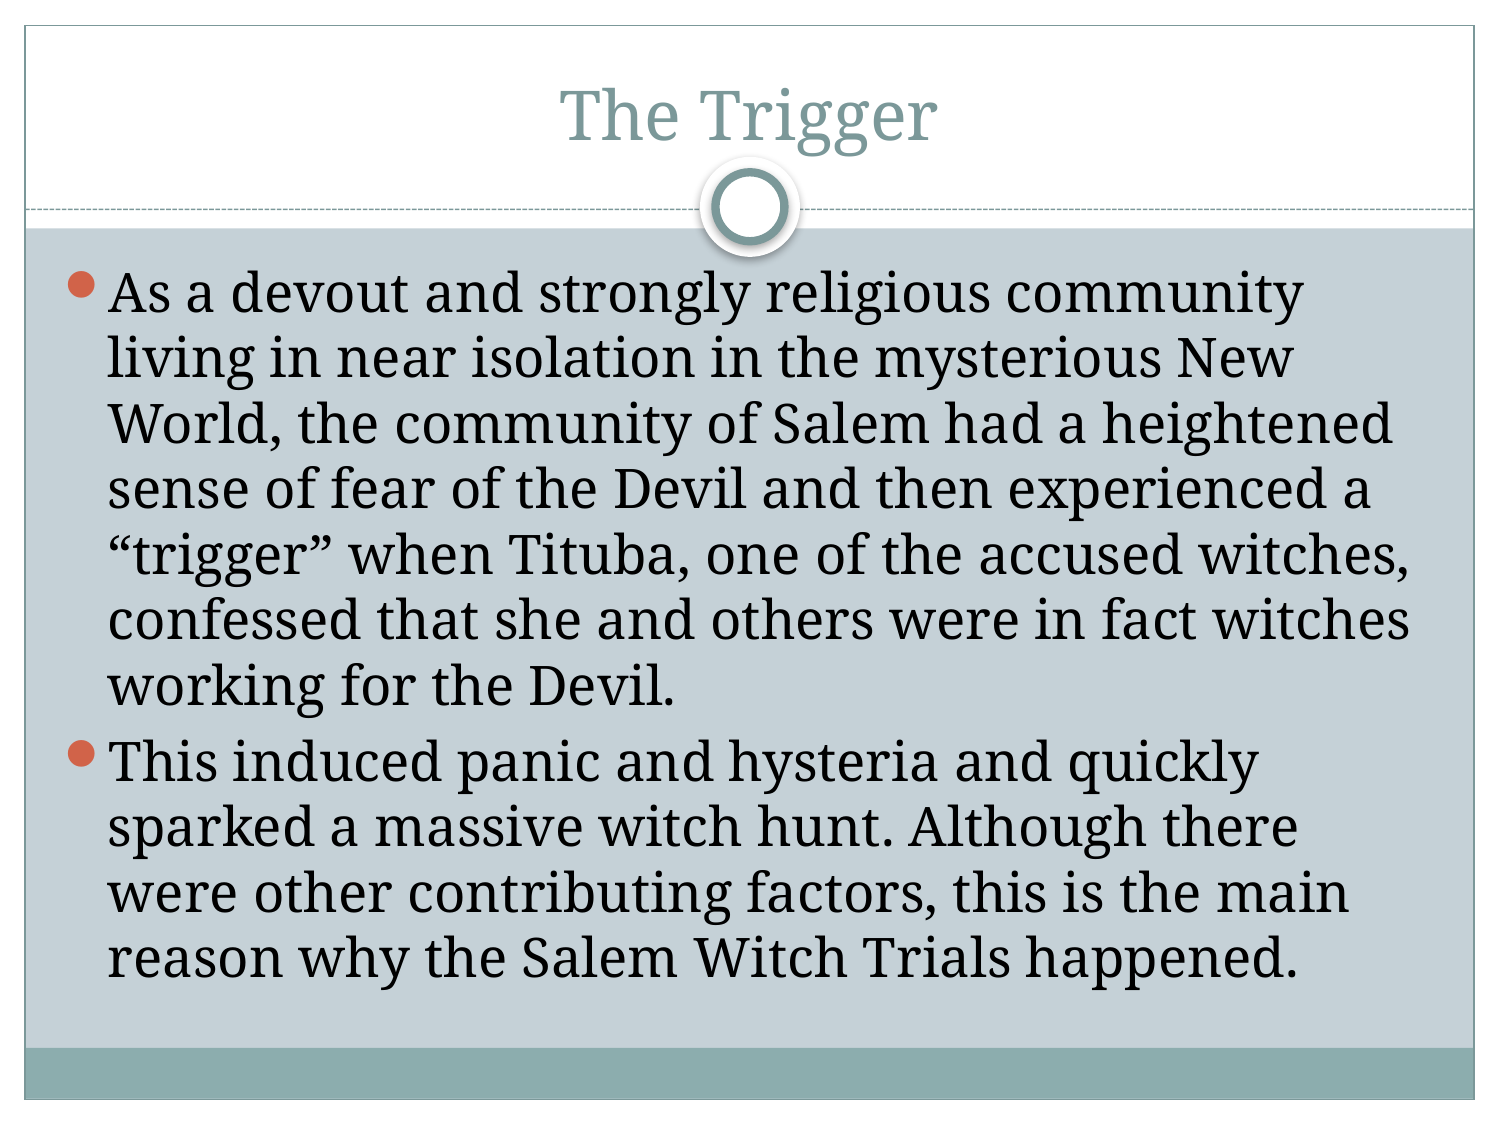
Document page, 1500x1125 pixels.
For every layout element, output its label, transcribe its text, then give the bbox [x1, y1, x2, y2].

title The Trigger [49, 37, 1450, 162]
list As a devout and strongly religious community living in near isolation in the mysterious New World, the community of Salem had a heightened sense of fear of the Devil and then experienced a “trigger” when Tituba, one of the accused witches, confessed that she and others were in fact witches working for the Devil. This induced panic and hysteria and quickly sparked a massive witch hunt. Although there were other contributing factors, this is the main reason why the Salem Witch Trials happened. [49, 250, 1445, 1001]
